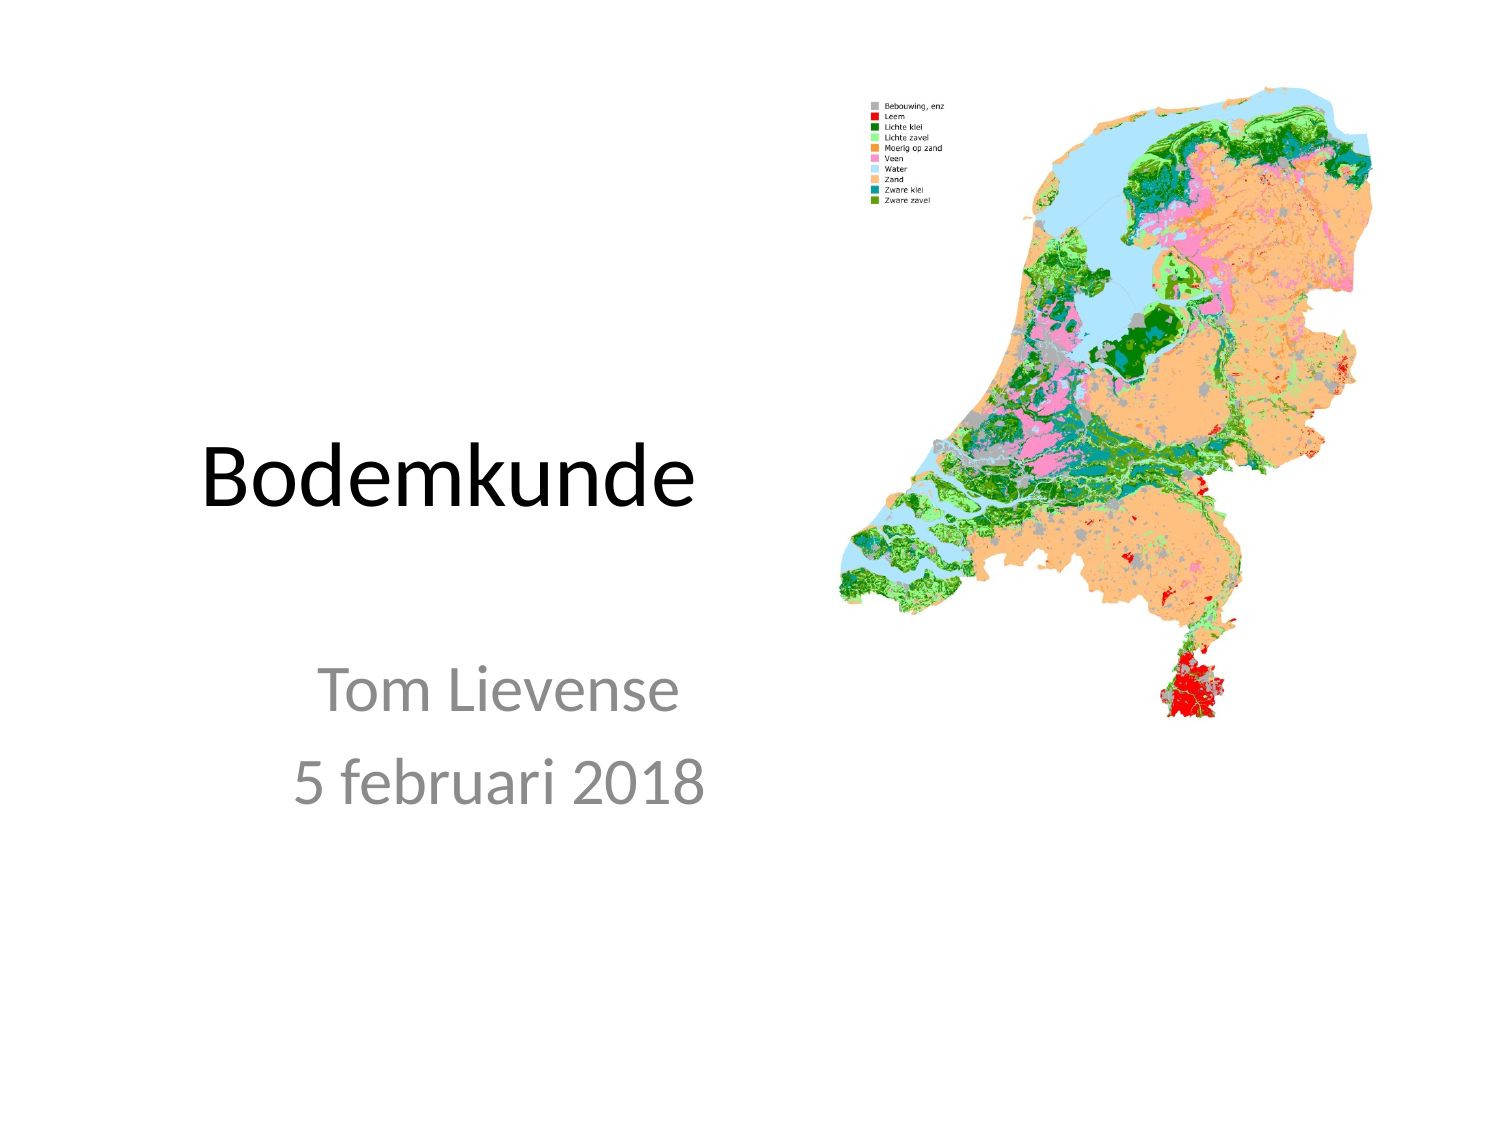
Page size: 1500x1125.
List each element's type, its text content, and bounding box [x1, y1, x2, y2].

subtitle Tom Lievense 5 februari 2018 [225, 637, 774, 925]
title Bodemkunde [112, 349, 786, 591]
picture [832, 77, 1379, 726]
